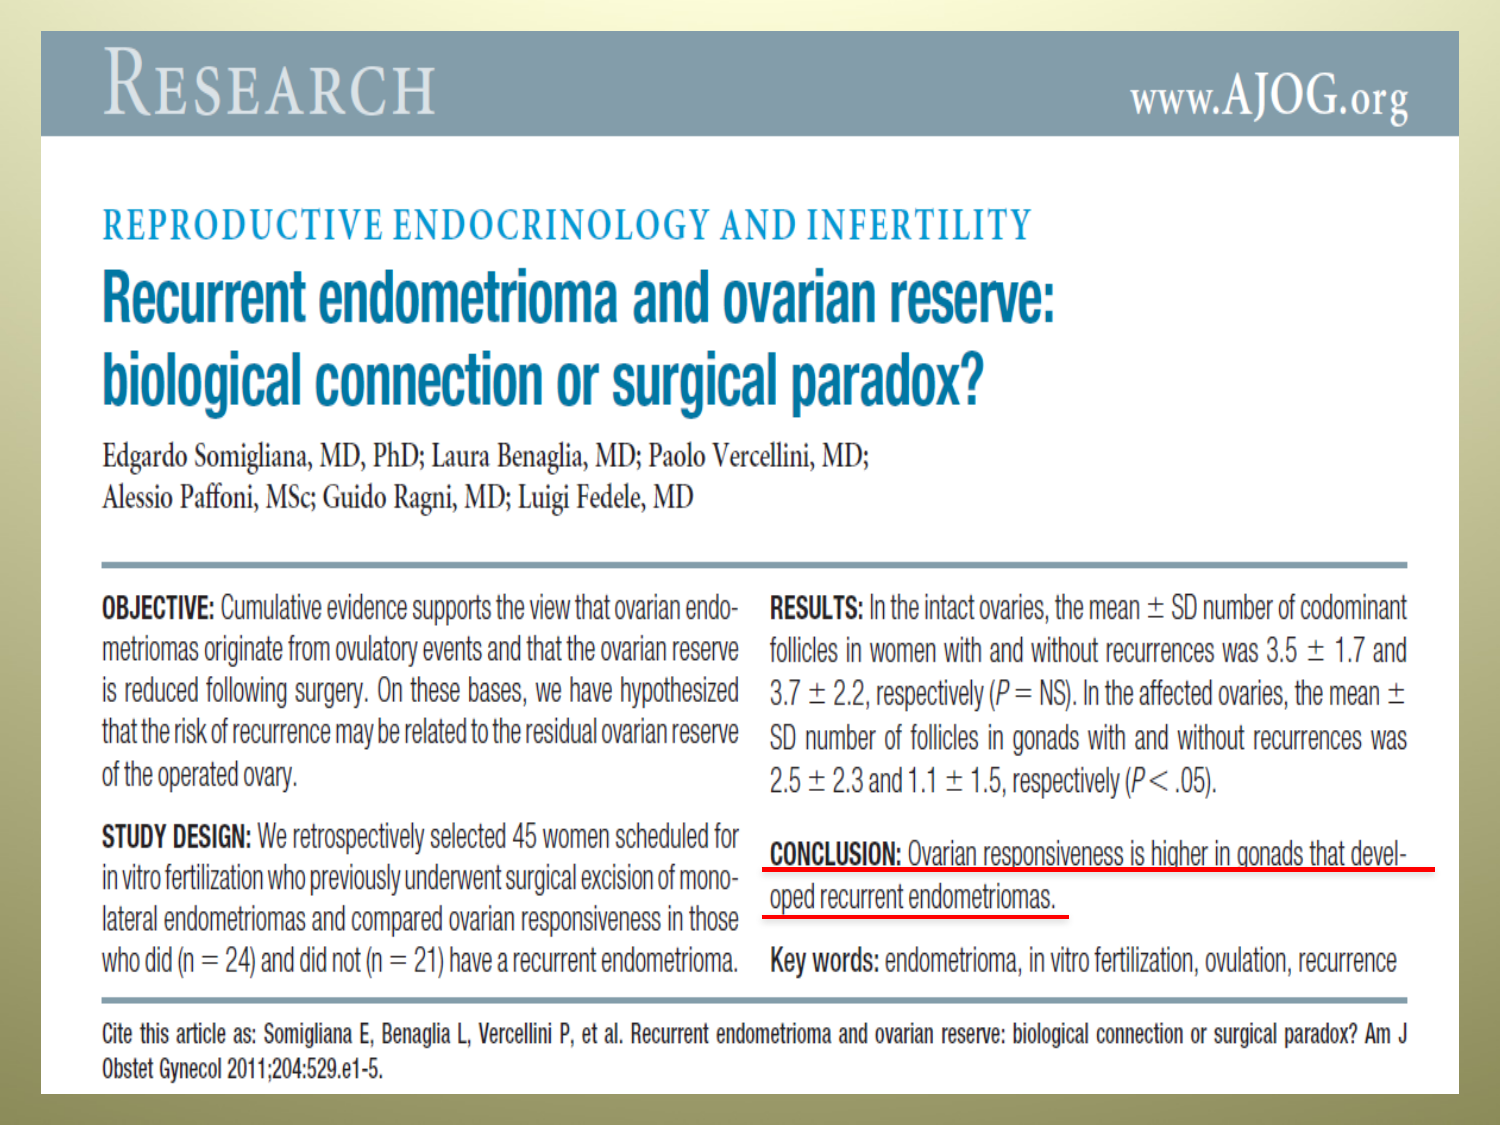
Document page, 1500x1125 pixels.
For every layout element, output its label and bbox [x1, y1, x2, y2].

picture [0, 0, 1500, 1125]
list [40, 30, 1460, 1095]
